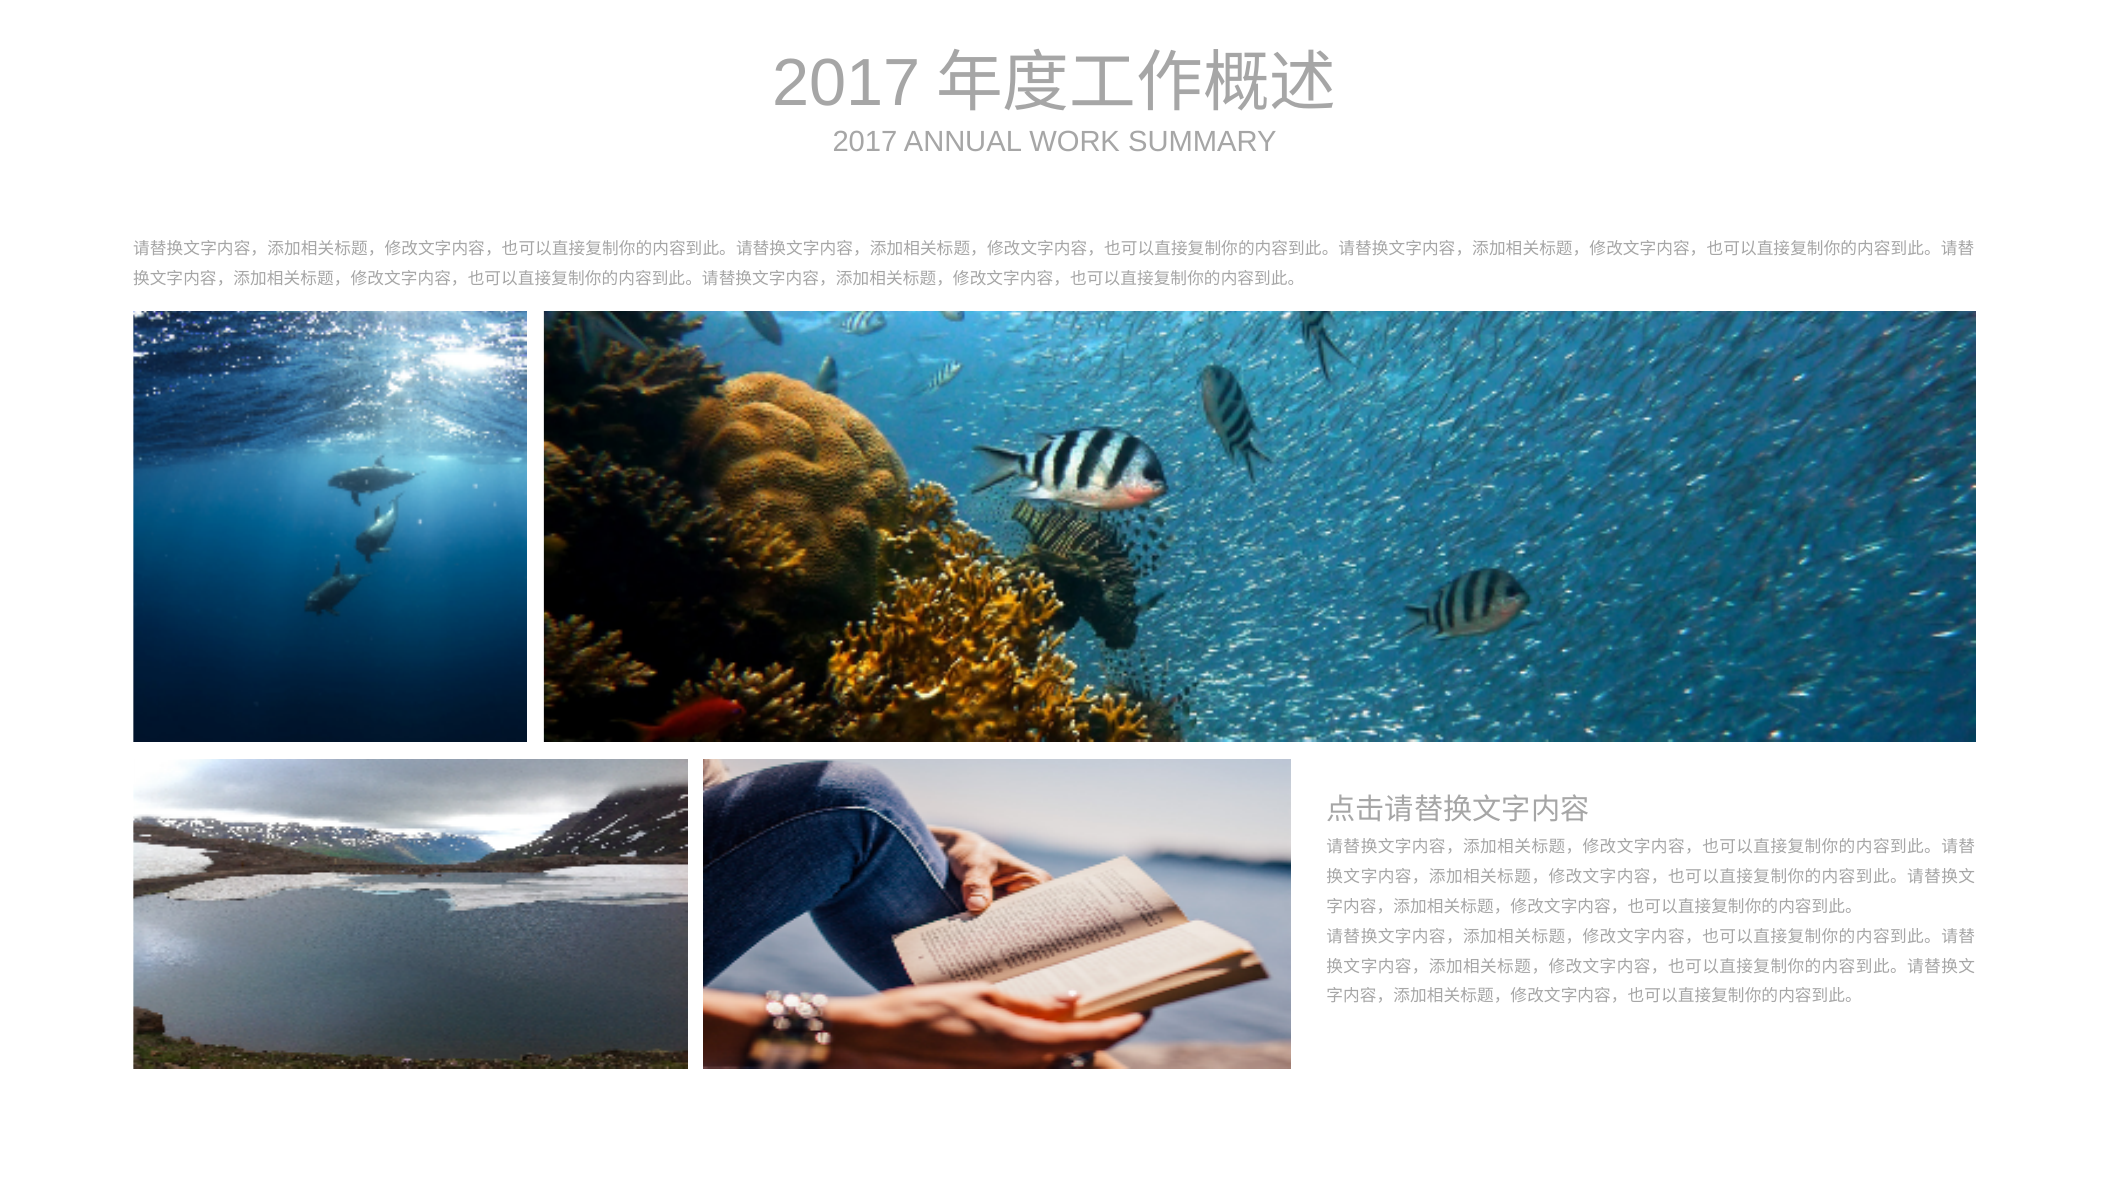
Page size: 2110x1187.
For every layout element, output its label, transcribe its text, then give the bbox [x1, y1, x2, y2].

text_box [702, 758, 1292, 1069]
text_box 点击请替换文字内容 请替换文字内容，添加相关标题，修改文字内容，也可以直接复制你的内容到此。请替换文字内容，添加相关标题，修改文字内容，也可以直接复制你的内容到此。请替换文字内容，添加相关标题，修改文字内容，也可以直接复制你的内容到此。 请替换文字内容，添加相关标题，修改文字内容，也可以直接复制你的内容到此。请替换文字内容，添加相关标题，修改文字内容，也可以直接复制你的内容到此。请替换文字内容，添加相关标题，修改文字内容，也可以直接复制你的内容到此。 [1326, 773, 1976, 1006]
text_box [543, 310, 1977, 743]
text_box 2017年度工作概述 [730, 38, 1379, 119]
text_box [132, 758, 689, 1069]
text_box 请替换文字内容，添加相关标题，修改文字内容，也可以直接复制你的内容到此。请替换文字内容，添加相关标题，修改文字内容，也可以直接复制你的内容到此。请替换文字内容，添加相关标题，修改文字内容，也可以直接复制你的内容到此。请替换文字内容，添加相关标题，修改文字内容，也可以直接复制你的内容到此。请替换文字内容，添加相关标题，修改文字内容，也可以直接复制你的内容到此。 [133, 228, 1976, 289]
text_box 2017 ANNUAL WORK SUMMARY [824, 122, 1285, 158]
text_box [132, 310, 528, 743]
